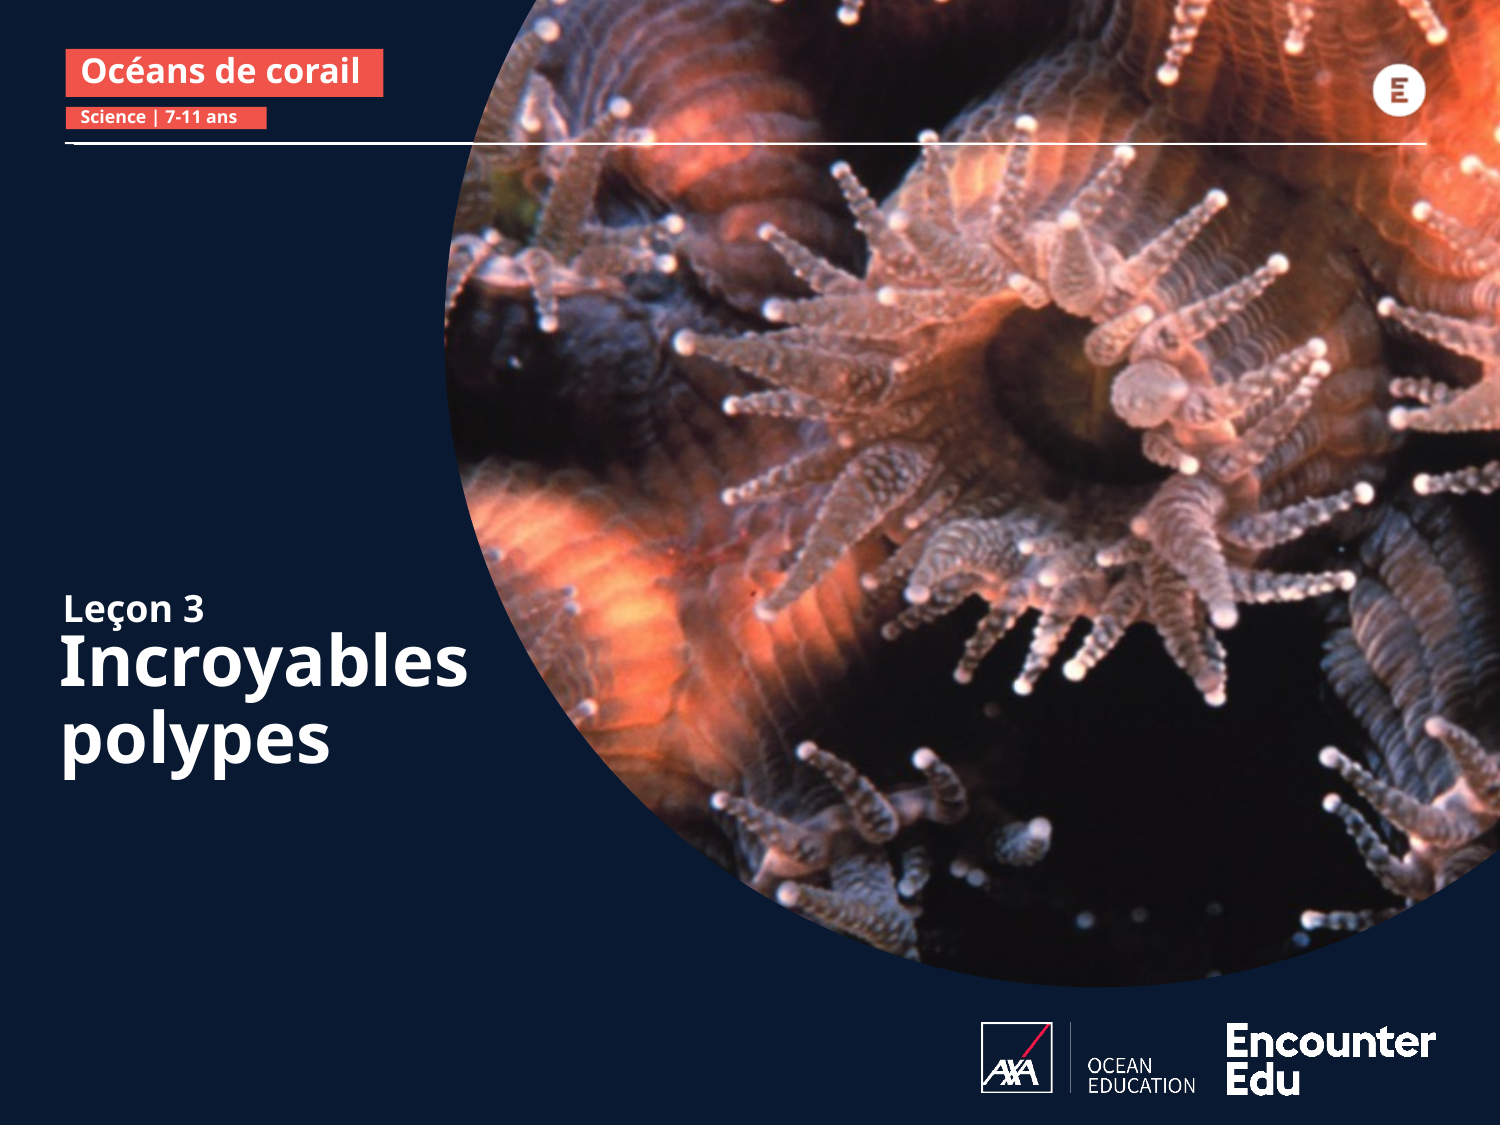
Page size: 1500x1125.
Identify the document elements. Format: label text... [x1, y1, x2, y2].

text_box [444, 0, 1500, 988]
list Science | 7-11 ans [65, 106, 268, 130]
list Leçon 3 [54, 582, 445, 614]
list Océans de corail [65, 48, 384, 98]
picture [1370, 62, 1428, 120]
picture [1222, 1020, 1443, 1097]
picture [981, 1021, 1195, 1093]
list Incroyables polypes [51, 614, 606, 962]
